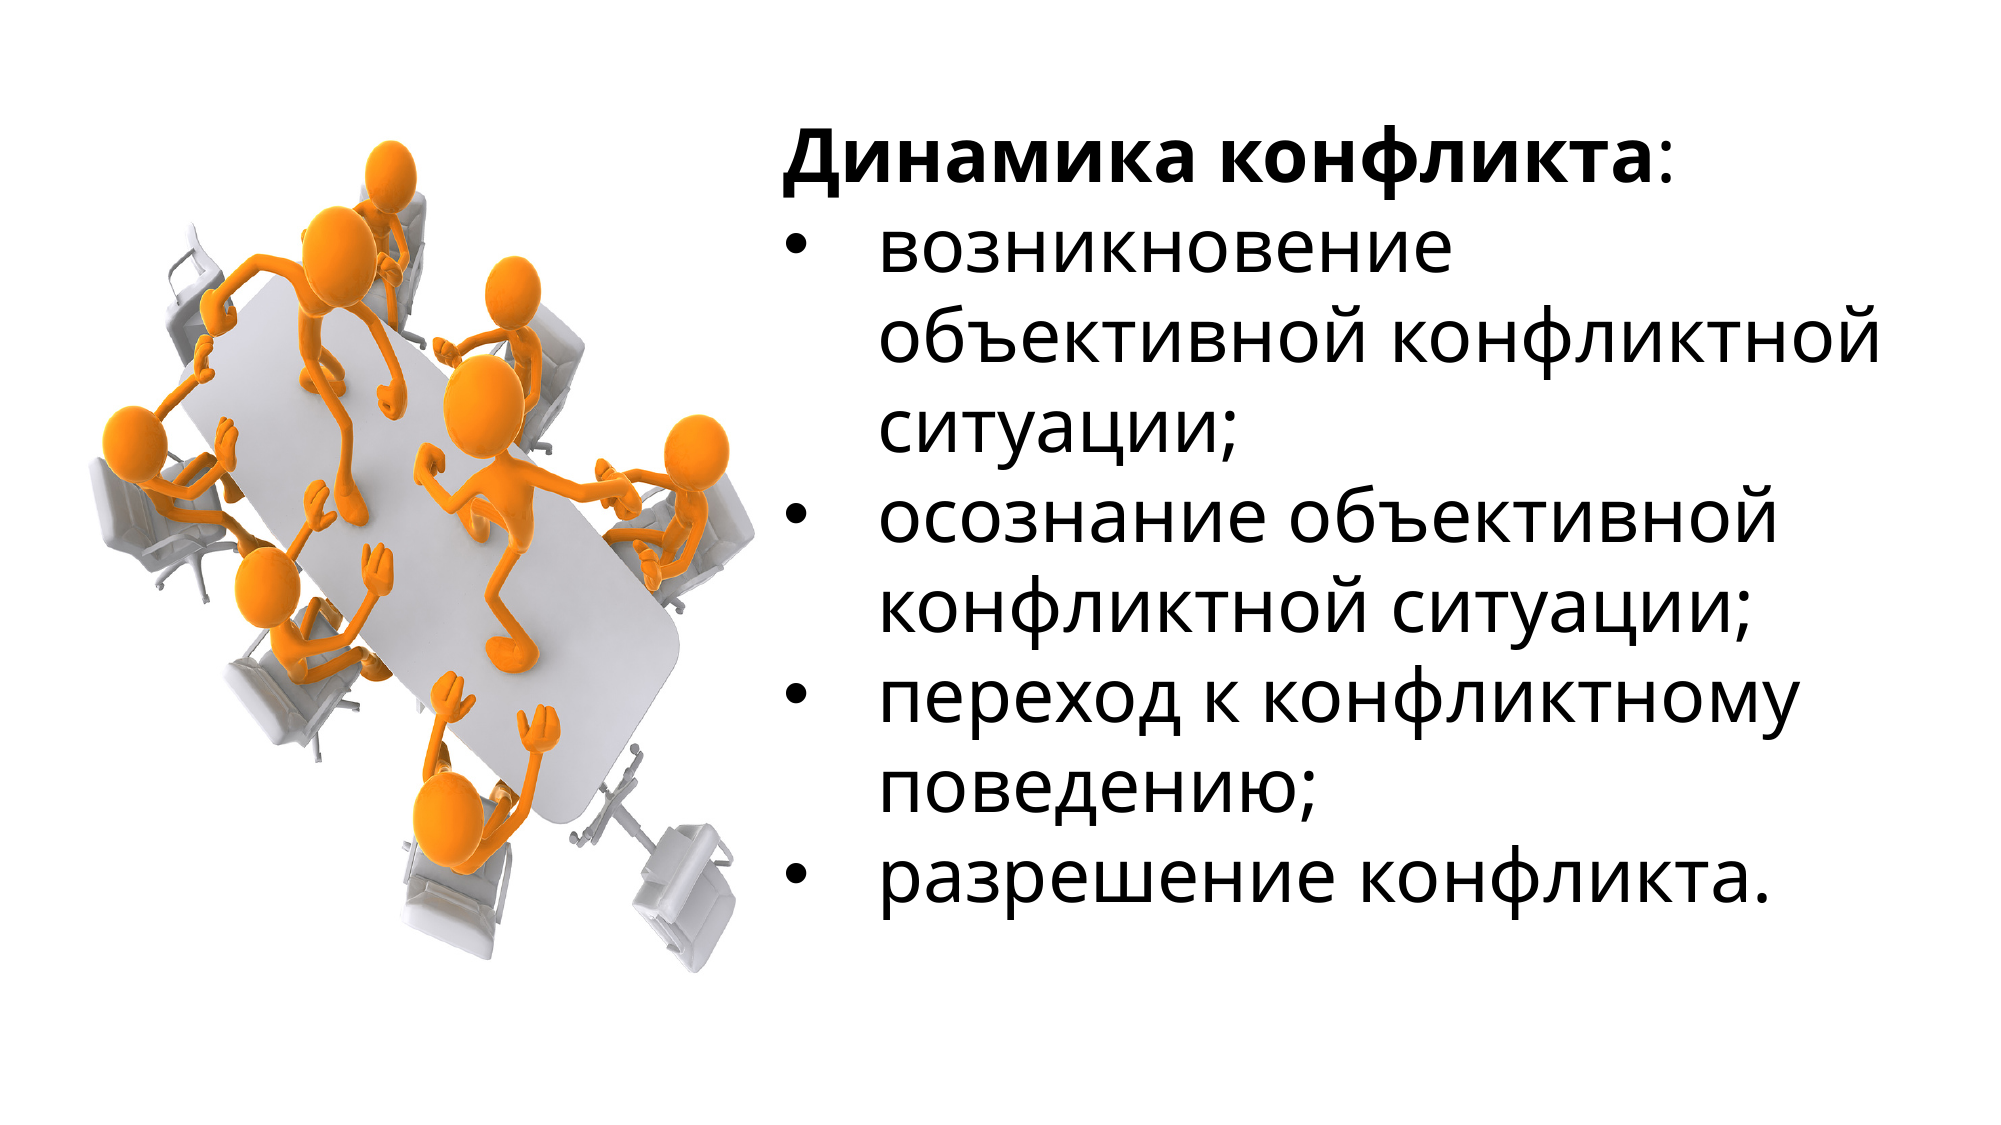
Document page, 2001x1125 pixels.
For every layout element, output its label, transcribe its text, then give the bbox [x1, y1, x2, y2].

picture [69, 122, 763, 1003]
text_box Динамика конфликта: возникновение объективной конфликтной ситуации; осознание объективной конфликтной ситуации; переход к конфликтному поведению; разрешение конфликта. [768, 100, 1949, 926]
